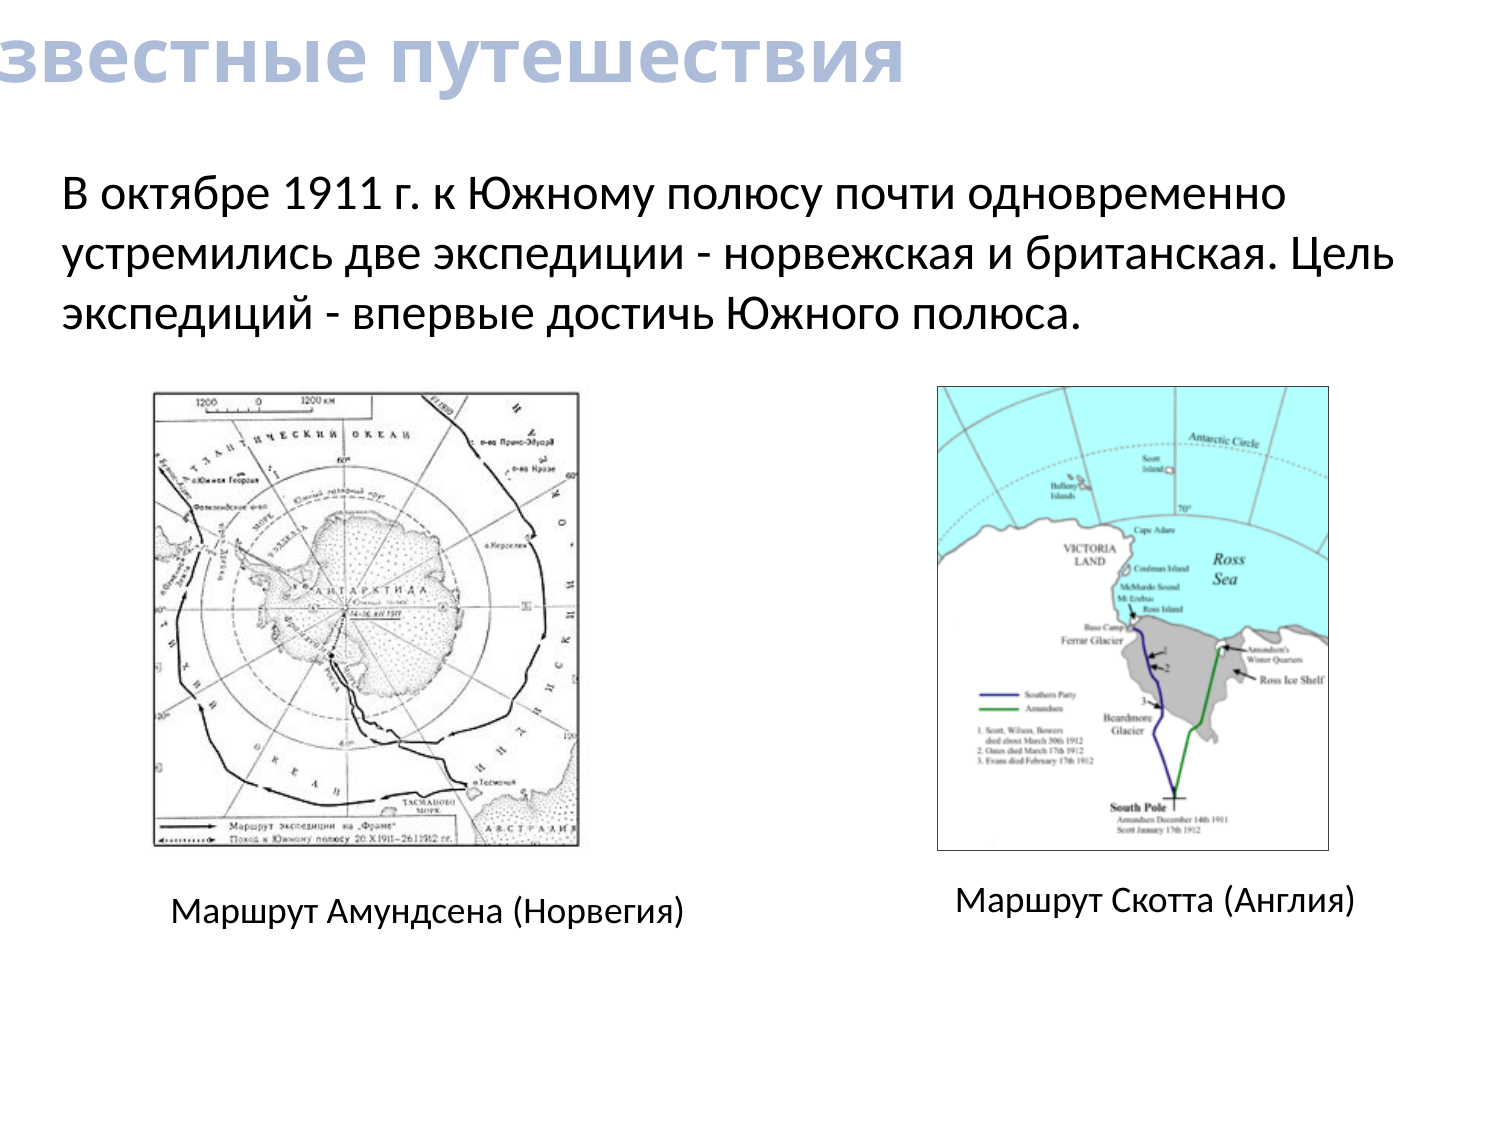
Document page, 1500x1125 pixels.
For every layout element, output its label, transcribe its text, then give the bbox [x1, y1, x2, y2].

text_box Известные путешествия [0, 0, 924, 105]
picture [937, 386, 1329, 851]
text_box В октябре 1911 г. к Южному полюсу почти одновременно устремились две экспедиции - норвежская и британская. Цель экспедиций - впервые достичь Южного полюса. [46, 152, 1430, 348]
text_box Маршрут Скотта (Англия) [940, 867, 1372, 927]
text_box Маршрут Амундсена (Норвегия) [155, 878, 701, 939]
picture [140, 386, 589, 860]
